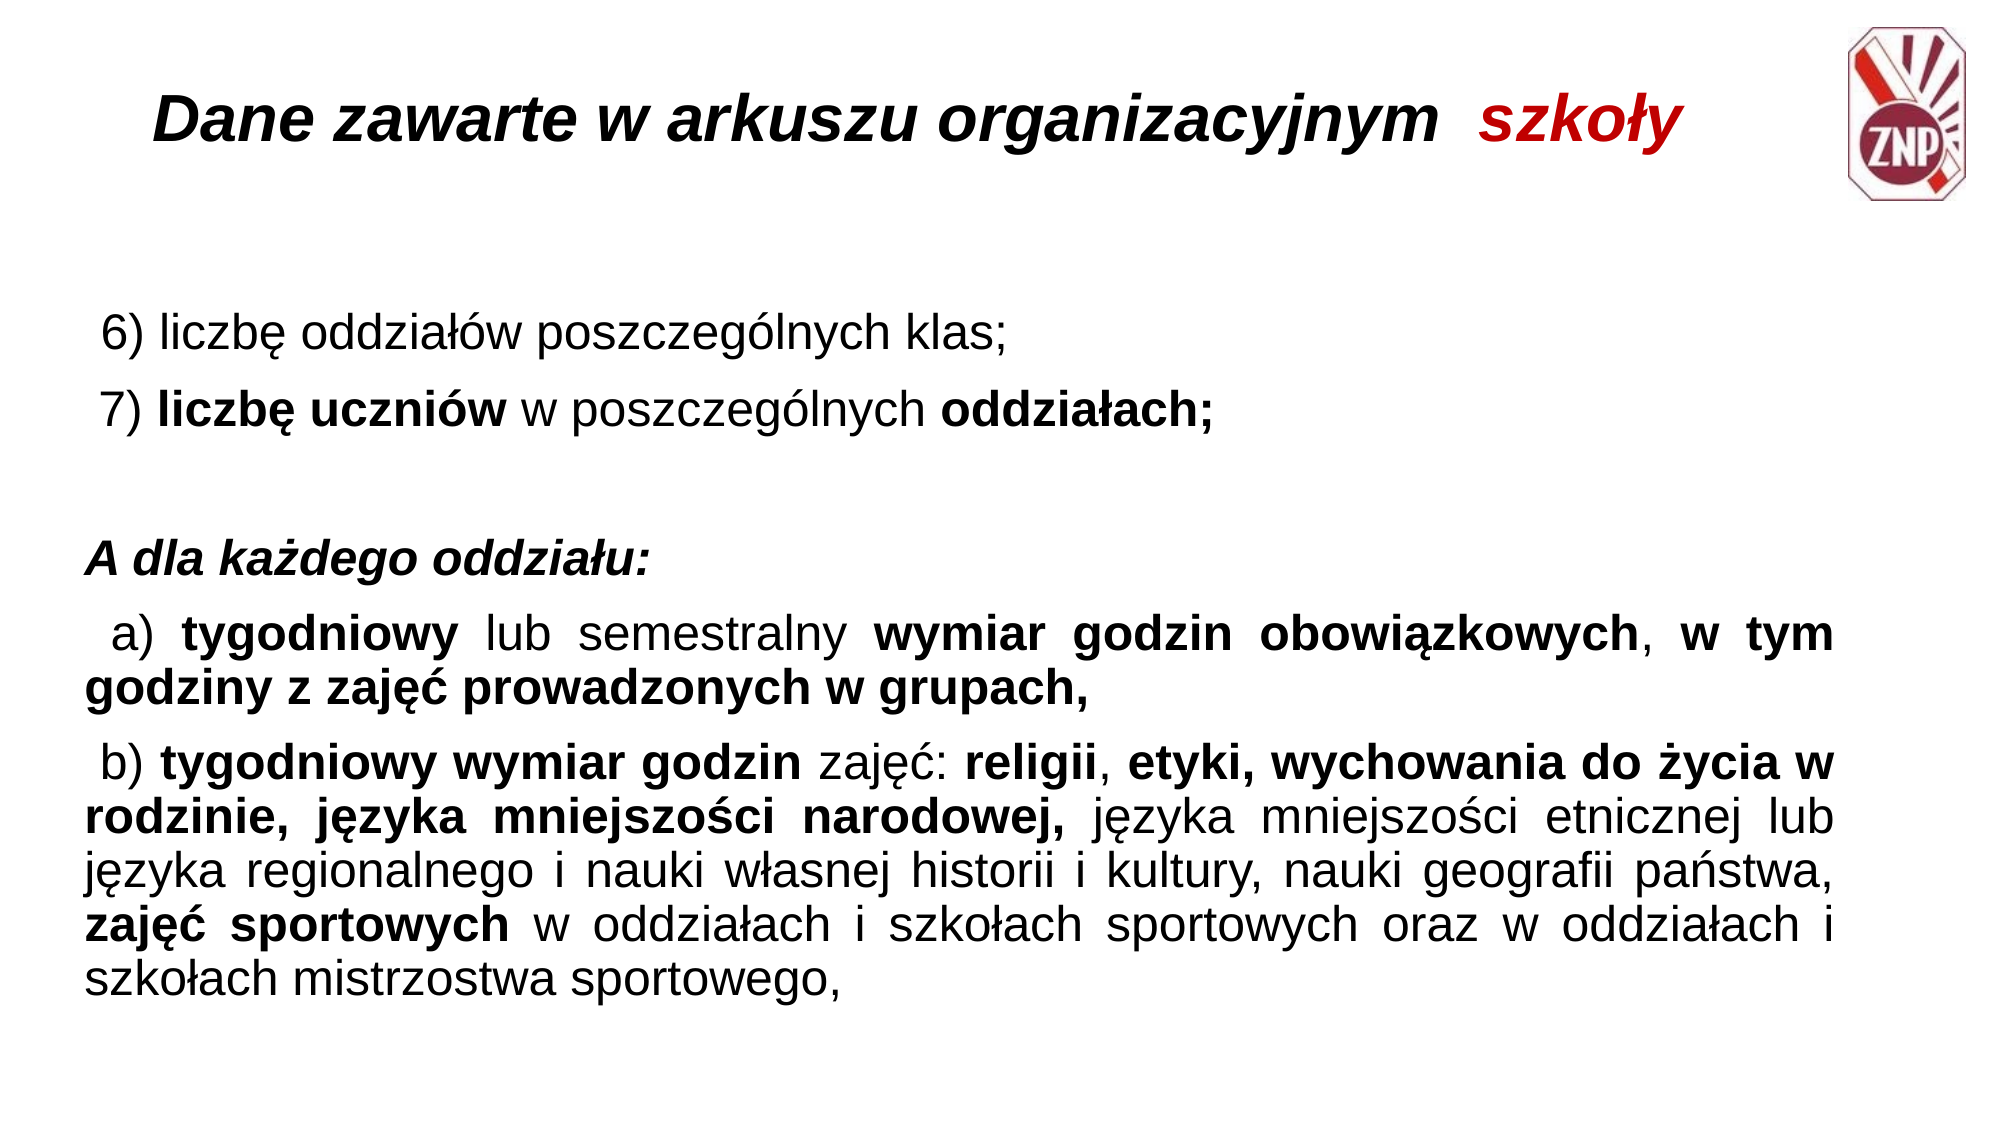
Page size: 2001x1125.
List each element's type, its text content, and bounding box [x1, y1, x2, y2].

picture [1848, 27, 1966, 201]
title Dane zawarte w arkuszu organizacyjnym szkoły [137, 59, 1848, 180]
list 6) liczbę oddziałów poszczególnych klas; 7) liczbę uczniów w poszczególnych oddziałach; A dla każdego oddziału: a) tygodniowy lub semestralny wymiar godzin obowiązkowych, w tym godziny z zajęć prowadzonych w grupach, b) tygodniowy wymiar godzin zajęć: religii, etyki, wychowania do życia w rodzinie, języka mniejszości narodowej, języka mniejszości etnicznej lub języka regionalnego i nauki własnej historii i kultury, nauki geografii państwa, zajęć sportowych w oddziałach i szkołach sportowych oraz w oddziałach i szkołach mistrzostwa sportowego, [69, 200, 1850, 1035]
